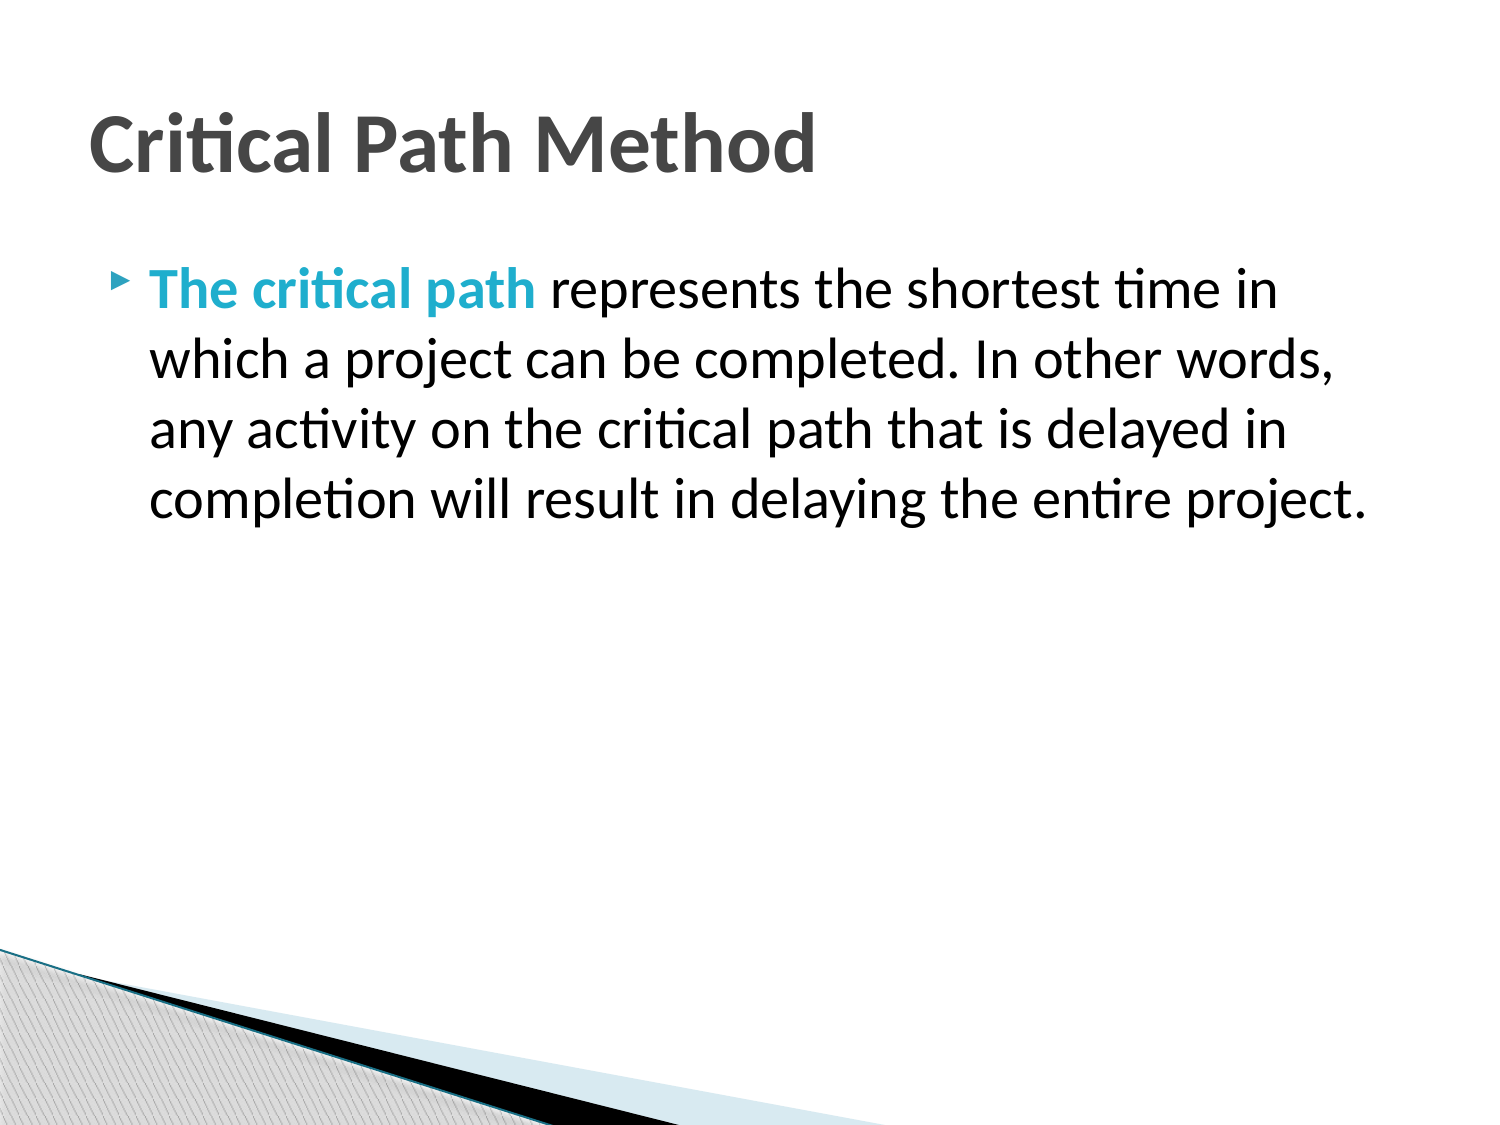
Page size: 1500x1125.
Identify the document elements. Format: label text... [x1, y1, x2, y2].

title Critical Path Method [75, 45, 1425, 233]
list The critical path represents the shortest time in which a project can be completed. In other words, any activity on the critical path that is delayed in completion will result in delaying the entire project. [75, 243, 1425, 986]
